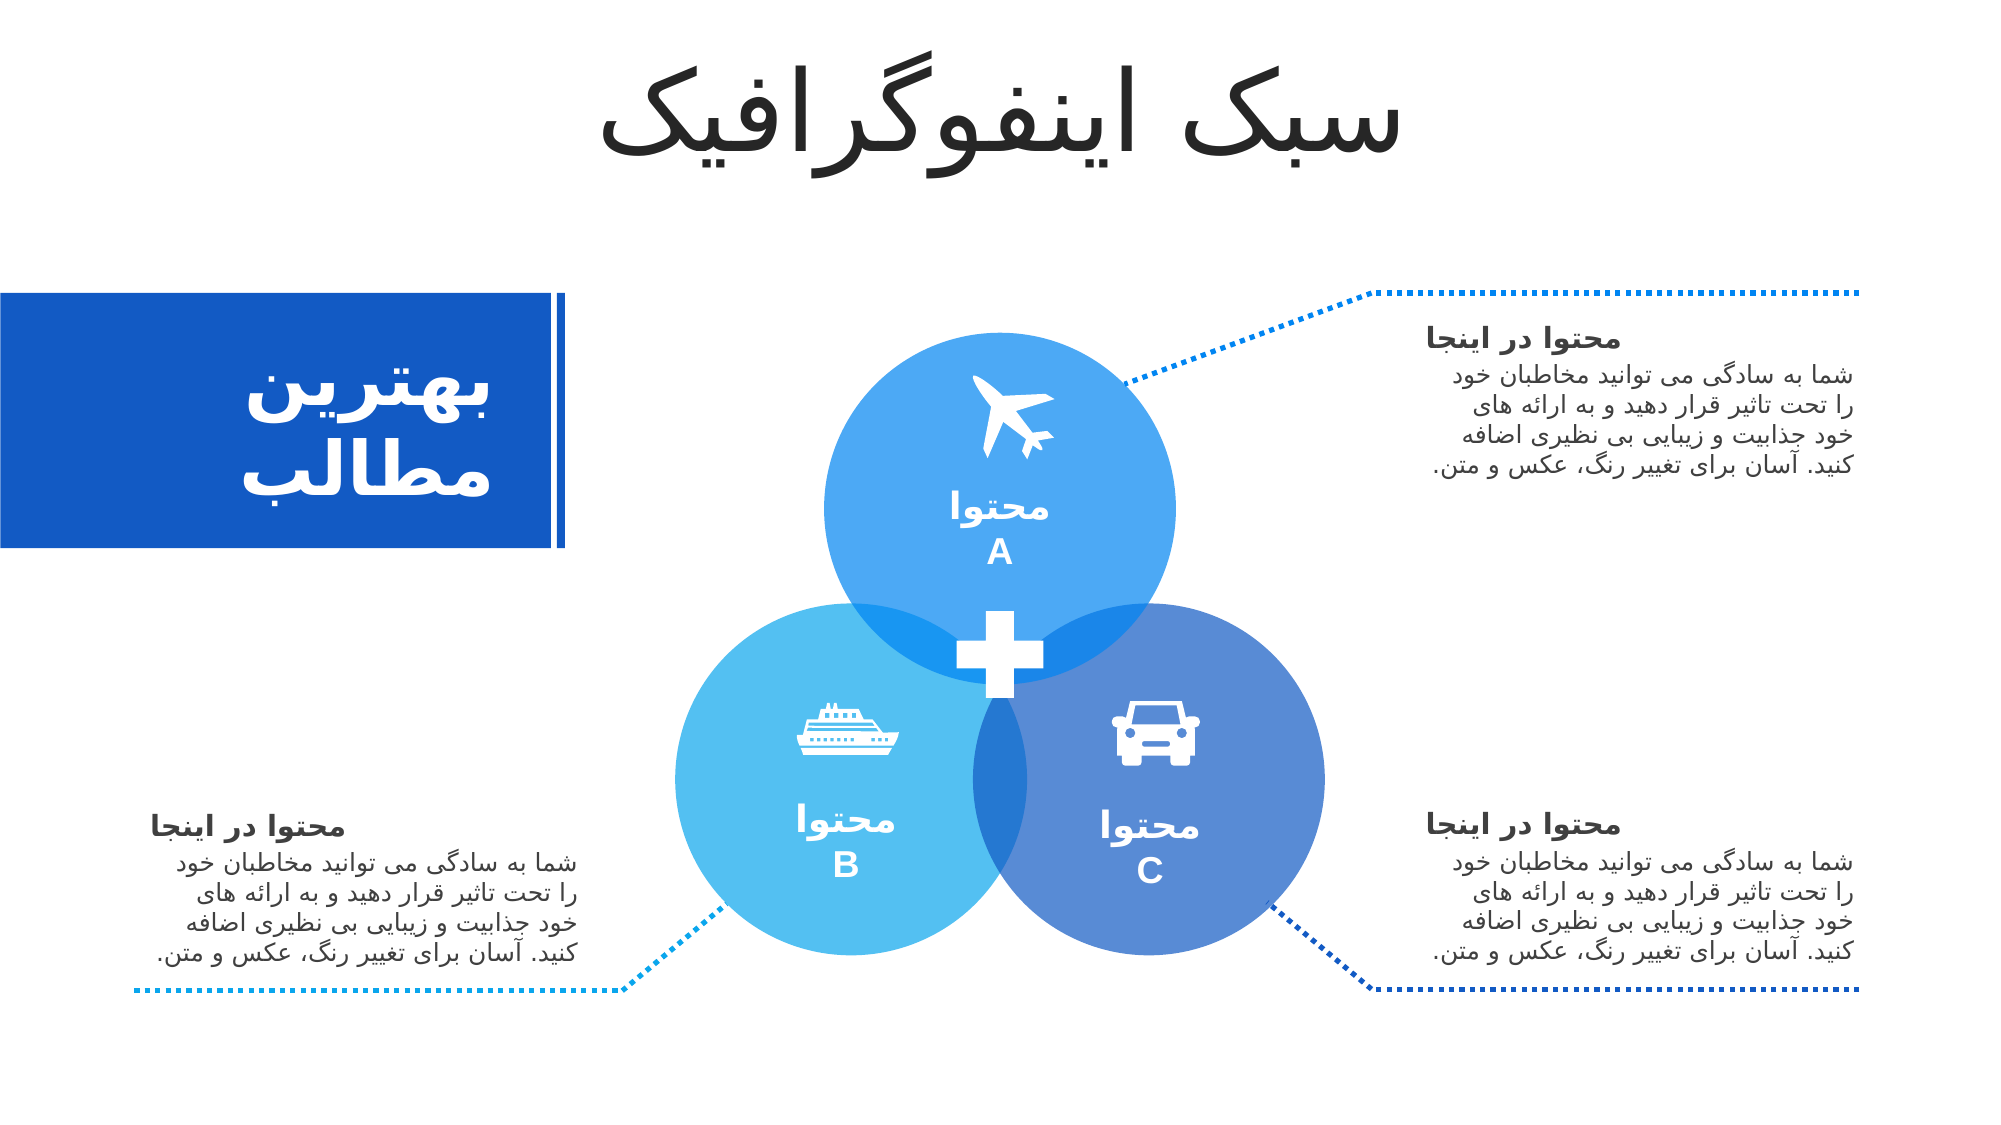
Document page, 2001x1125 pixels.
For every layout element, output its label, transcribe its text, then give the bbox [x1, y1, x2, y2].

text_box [0, 292, 565, 549]
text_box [134, 799, 594, 976]
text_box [1124, 292, 1860, 385]
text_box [1410, 311, 1871, 488]
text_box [1267, 902, 1860, 990]
list سبک اینفوگرافیک [53, 55, 1952, 175]
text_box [1410, 797, 1871, 975]
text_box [675, 332, 1325, 956]
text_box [134, 903, 727, 991]
